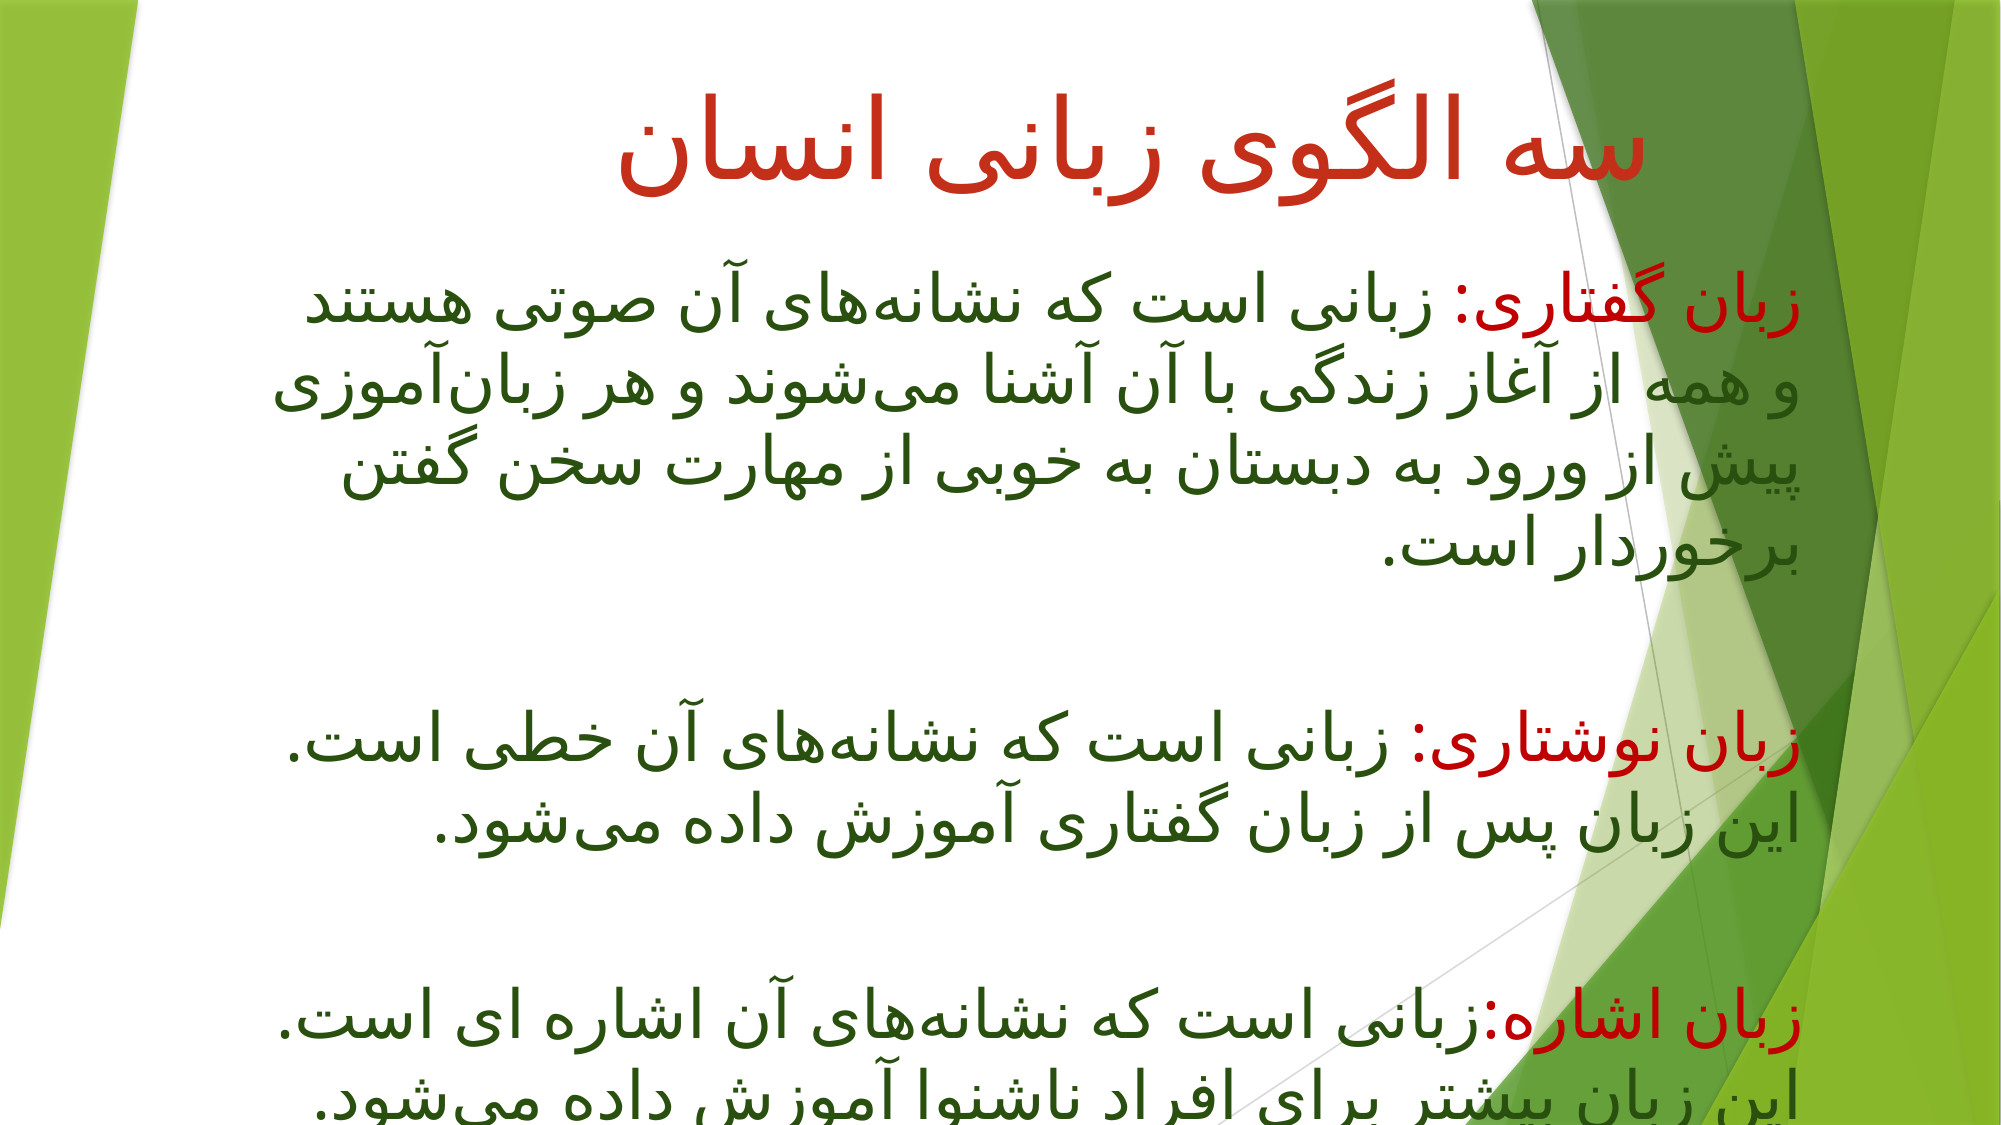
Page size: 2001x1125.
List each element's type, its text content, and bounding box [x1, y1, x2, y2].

subtitle زبان گفتاری: زبانی است که نشانه‌های آن صوتی هستند و همه از آغاز زندگی با آن آشنا می‌شوند و هر زبان‌آموزی پیش از ورود به دبستان به خوبی از مهارت سخن گفتن برخوردار است. زبان نوشتاری: زبانی است که نشانه‌های آن خطی است. این زبان پس از زبان گفتاری آموزش داده می‌شود. زبان اشاره:زبانی است که نشانه‌های آن اشاره ای است. این زبان بیشتر برای افراد ناشنوا آموزش داده می‌شود. [249, 247, 1819, 1125]
title سه الگوی زبانی انسان [197, 0, 1669, 210]
